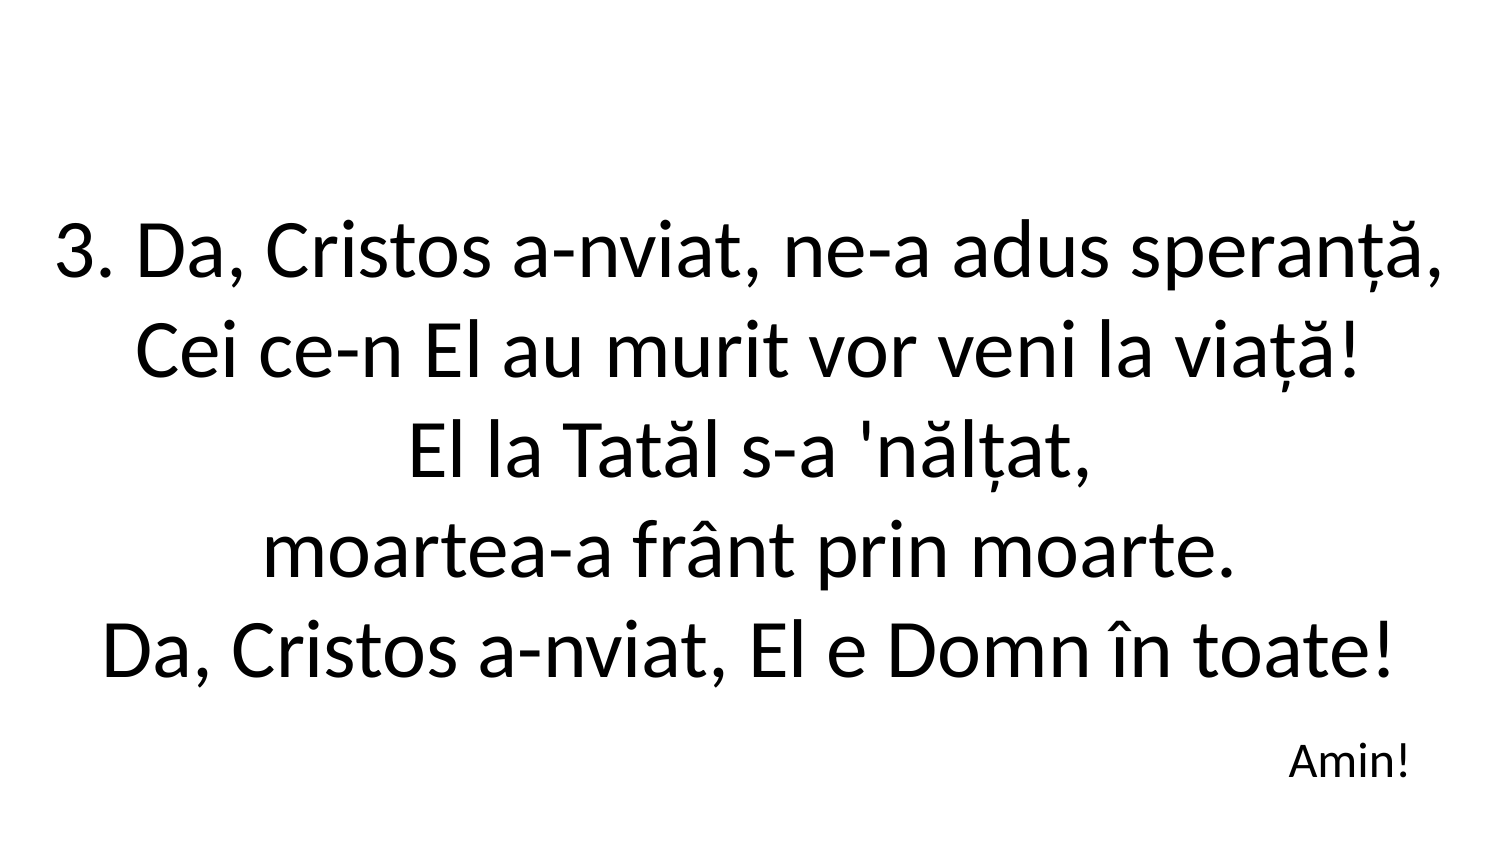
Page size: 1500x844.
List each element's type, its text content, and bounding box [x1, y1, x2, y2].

text_box Amin! [1273, 674, 1427, 795]
text_box 3. Da, Cristos a-nviat, ne-a adus speranță, Cei ce-n El au murit vor veni la viață! El la Tatăl s-a 'nălțat, moartea-a frânt prin moarte. Da, Cristos a-nviat, El e Domn în toate! [38, 142, 1462, 702]
